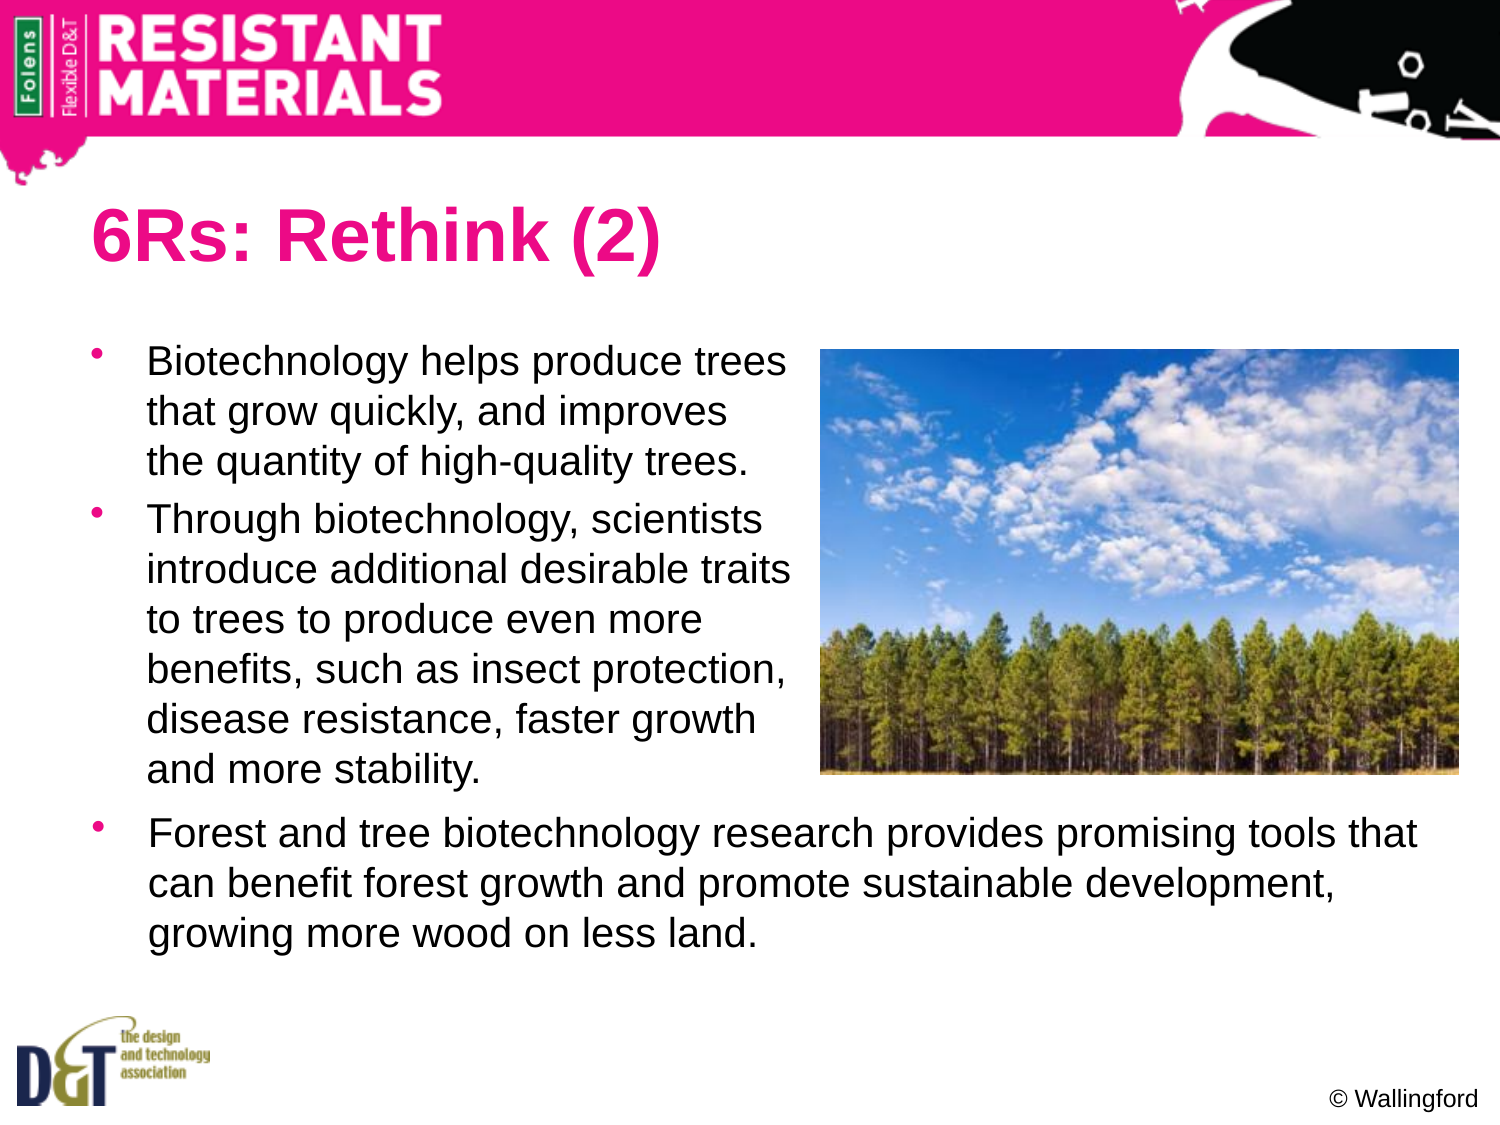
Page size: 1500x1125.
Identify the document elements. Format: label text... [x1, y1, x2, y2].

text_box Forest and tree biotechnology research provides promising tools that can benefit forest growth and promote sustainable development, growing more wood on less land. [76, 798, 1447, 1047]
text_box © Wallingford [1257, 1074, 1495, 1125]
picture [0, 0, 1500, 1125]
title 6Rs: Rethink (2) [76, 160, 1427, 301]
list Biotechnology helps produce trees that grow quickly, and improves the quantity of high-quality trees. Through biotechnology, scientists introduce additional desirable traits to trees to produce even more benefits, such as insect protection, disease resistance, faster growth and more stability. [75, 326, 810, 811]
